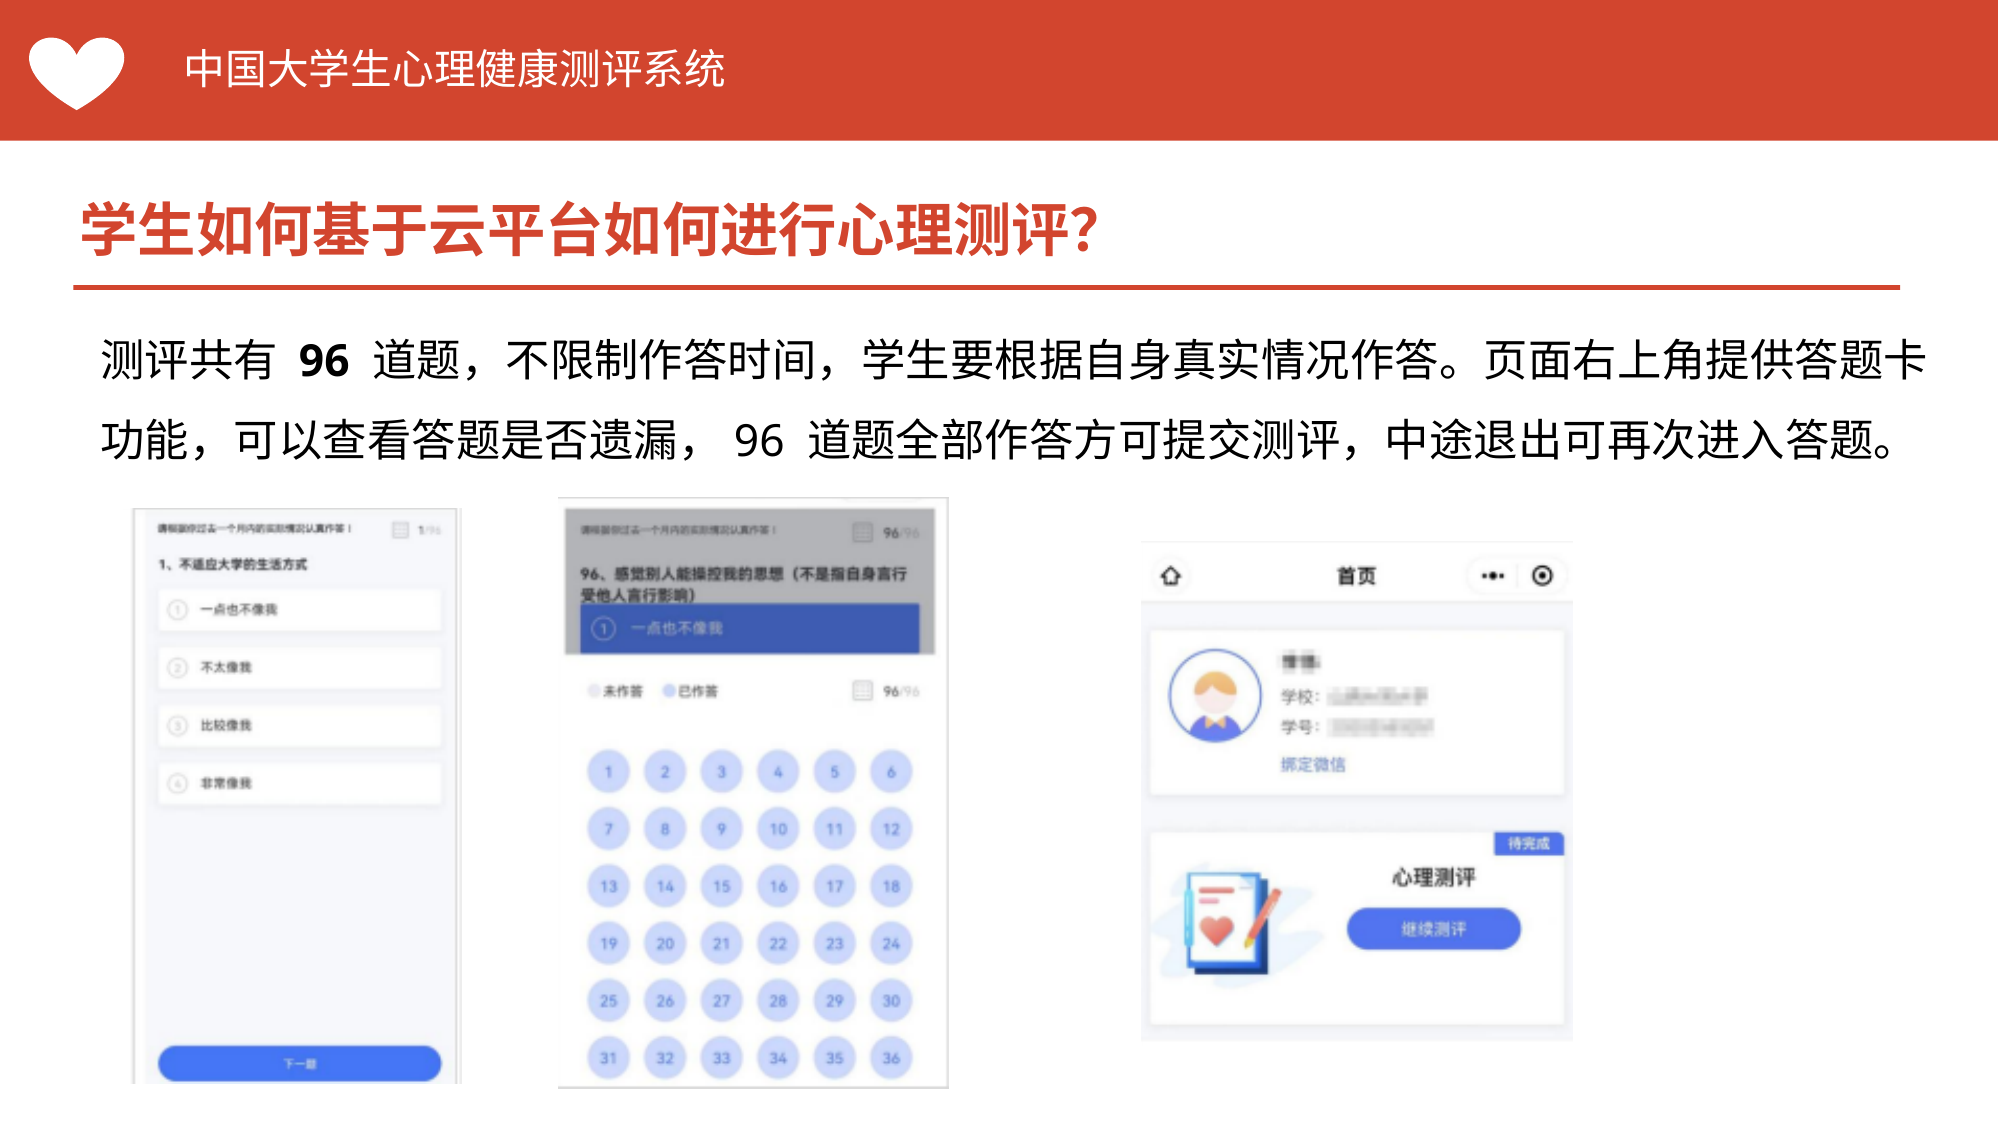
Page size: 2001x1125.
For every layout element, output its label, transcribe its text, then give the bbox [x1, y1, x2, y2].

text_box 测评共有 96 道题，不限制作答时间，学生要根据自身真实情况作答。页面右上角提供答题卡功能，可以查看答题是否遗漏，96 道题全部作答方可提交测评，中途退出可再次进入答题。 [29, 298, 1945, 473]
picture [558, 497, 949, 1089]
text_box 学生如何基于云平台如何进行心理测评？ [72, 151, 1666, 271]
picture [123, 508, 462, 1084]
text_box 中国大学生心理健康测评系统 [168, 35, 742, 101]
text_box [0, 0, 1998, 141]
picture [1141, 541, 1574, 1046]
text_box [29, 37, 125, 111]
